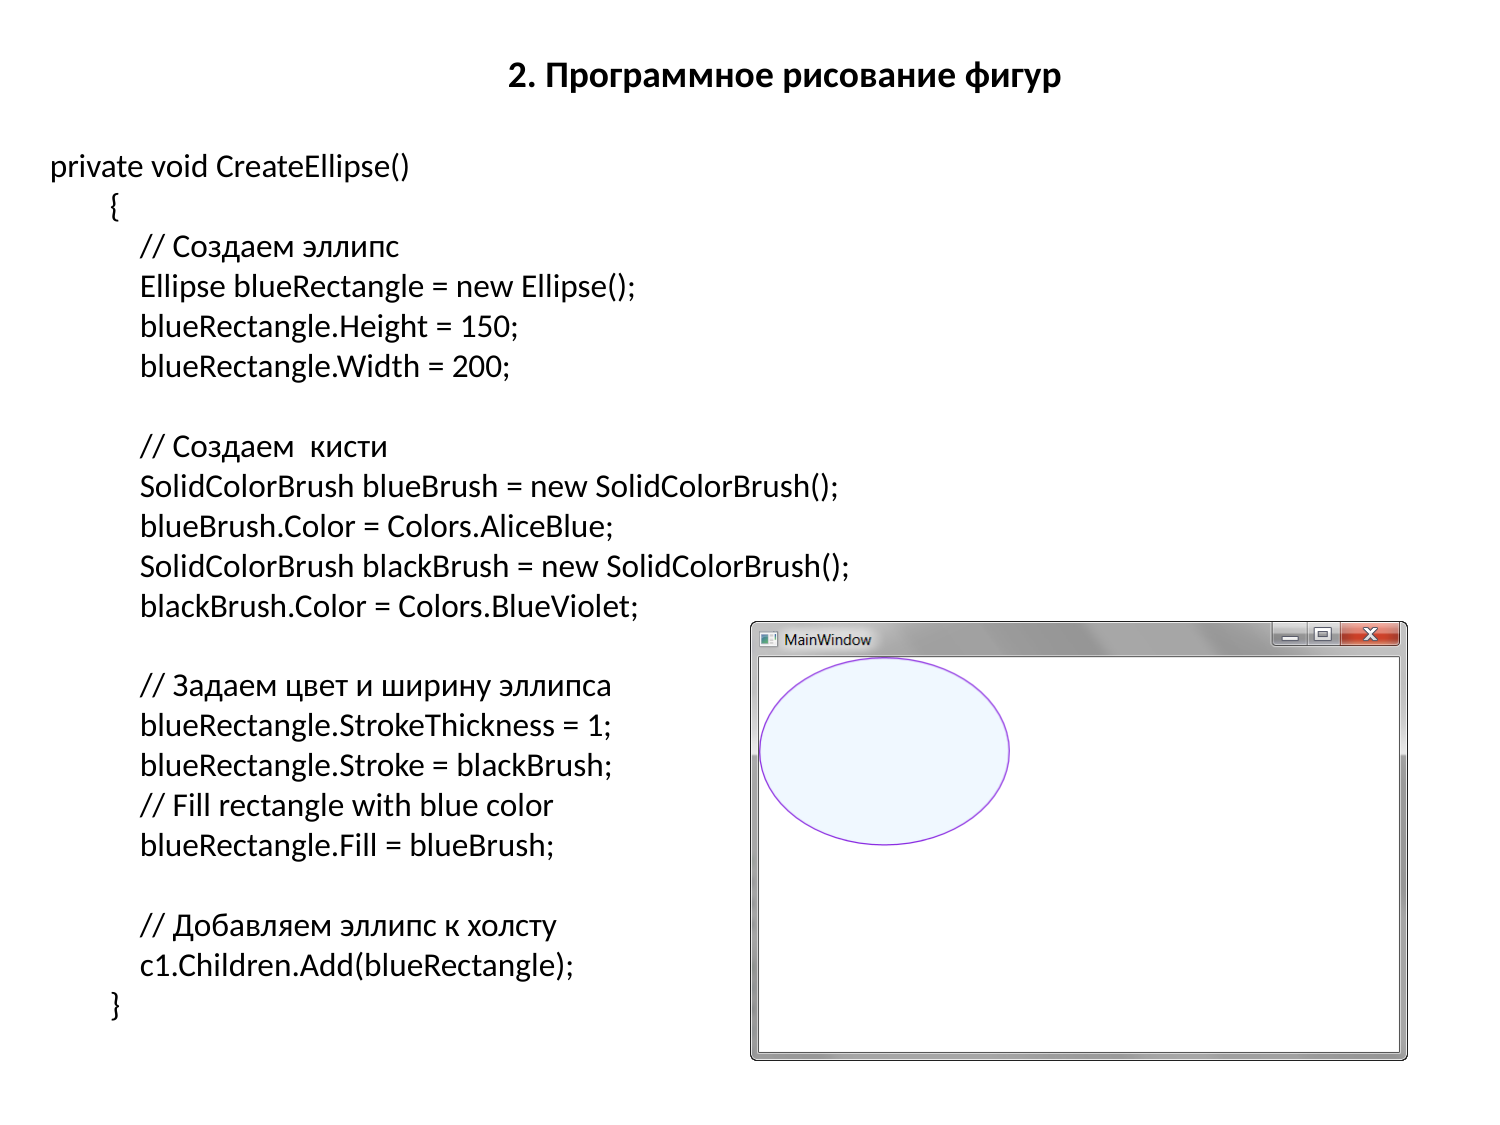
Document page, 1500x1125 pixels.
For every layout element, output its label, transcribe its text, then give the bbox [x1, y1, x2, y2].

picture [749, 621, 1408, 1061]
text_box private void CreateEllipse() { // Создаем эллипс Ellipse blueRectangle = new Ellipse(); blueRectangle.Height = 150; blueRectangle.Width = 200; // Создаем кисти SolidColorBrush blueBrush = new SolidColorBrush(); blueBrush.Color = Colors.AliceBlue; SolidColorBrush blackBrush = new SolidColorBrush(); blackBrush.Color = Colors.BlueViolet; // Задаем цвет и ширину эллипса blueRectangle.StrokeThickness = 1; blueRectangle.Stroke = blackBrush; // Fill rectangle with blue color blueRectangle.Fill = blueBrush; // Добавляем эллипс к холсту c1.Children.Add(blueRectangle); } [34, 137, 867, 1031]
text_box 2. Программное рисование фигур [493, 42, 1077, 103]
